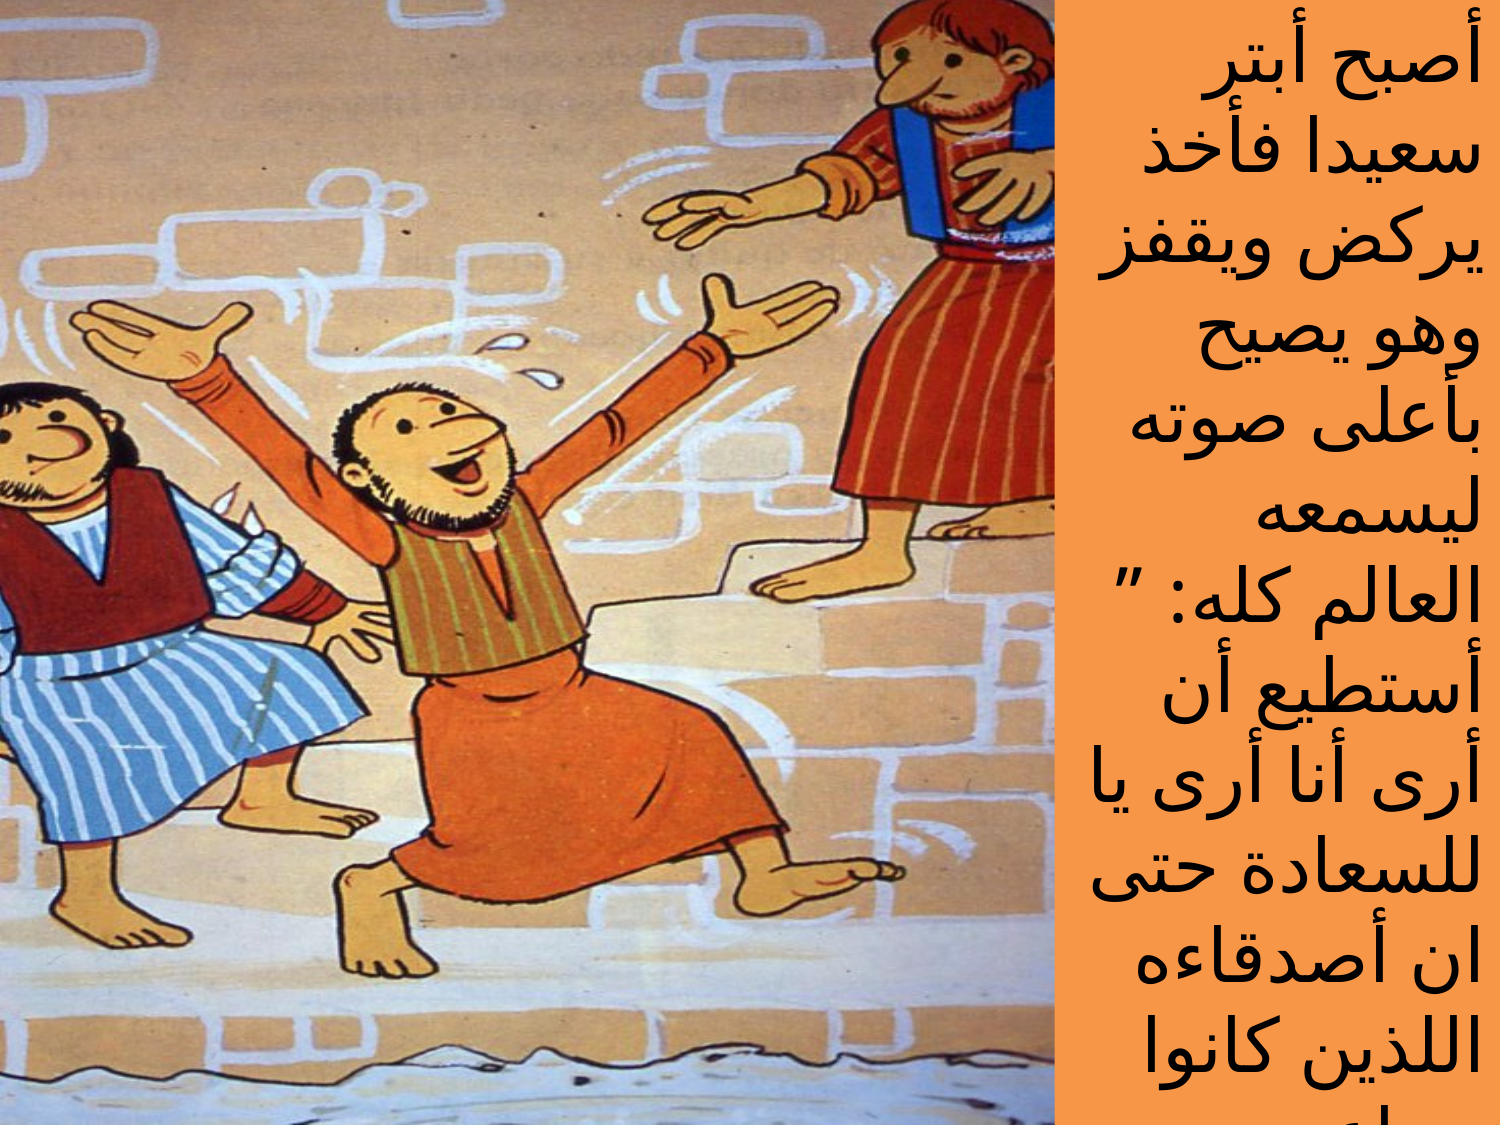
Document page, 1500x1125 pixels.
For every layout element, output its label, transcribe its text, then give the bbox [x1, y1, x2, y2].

picture [0, 0, 1055, 1125]
text_box أصبح أبتر سعيدا فأخذ يركض ويقفز وهو يصيح بأعلى صوته ليسمعه العالم كله: ” أستطيع أن أرى أنا أرى يا للسعادة حتى ان أصدقاءه اللذين كانوا يساعدونه عادة لم يعودوا يستطيعون اللحاق به . [1056, 0, 1500, 1125]
